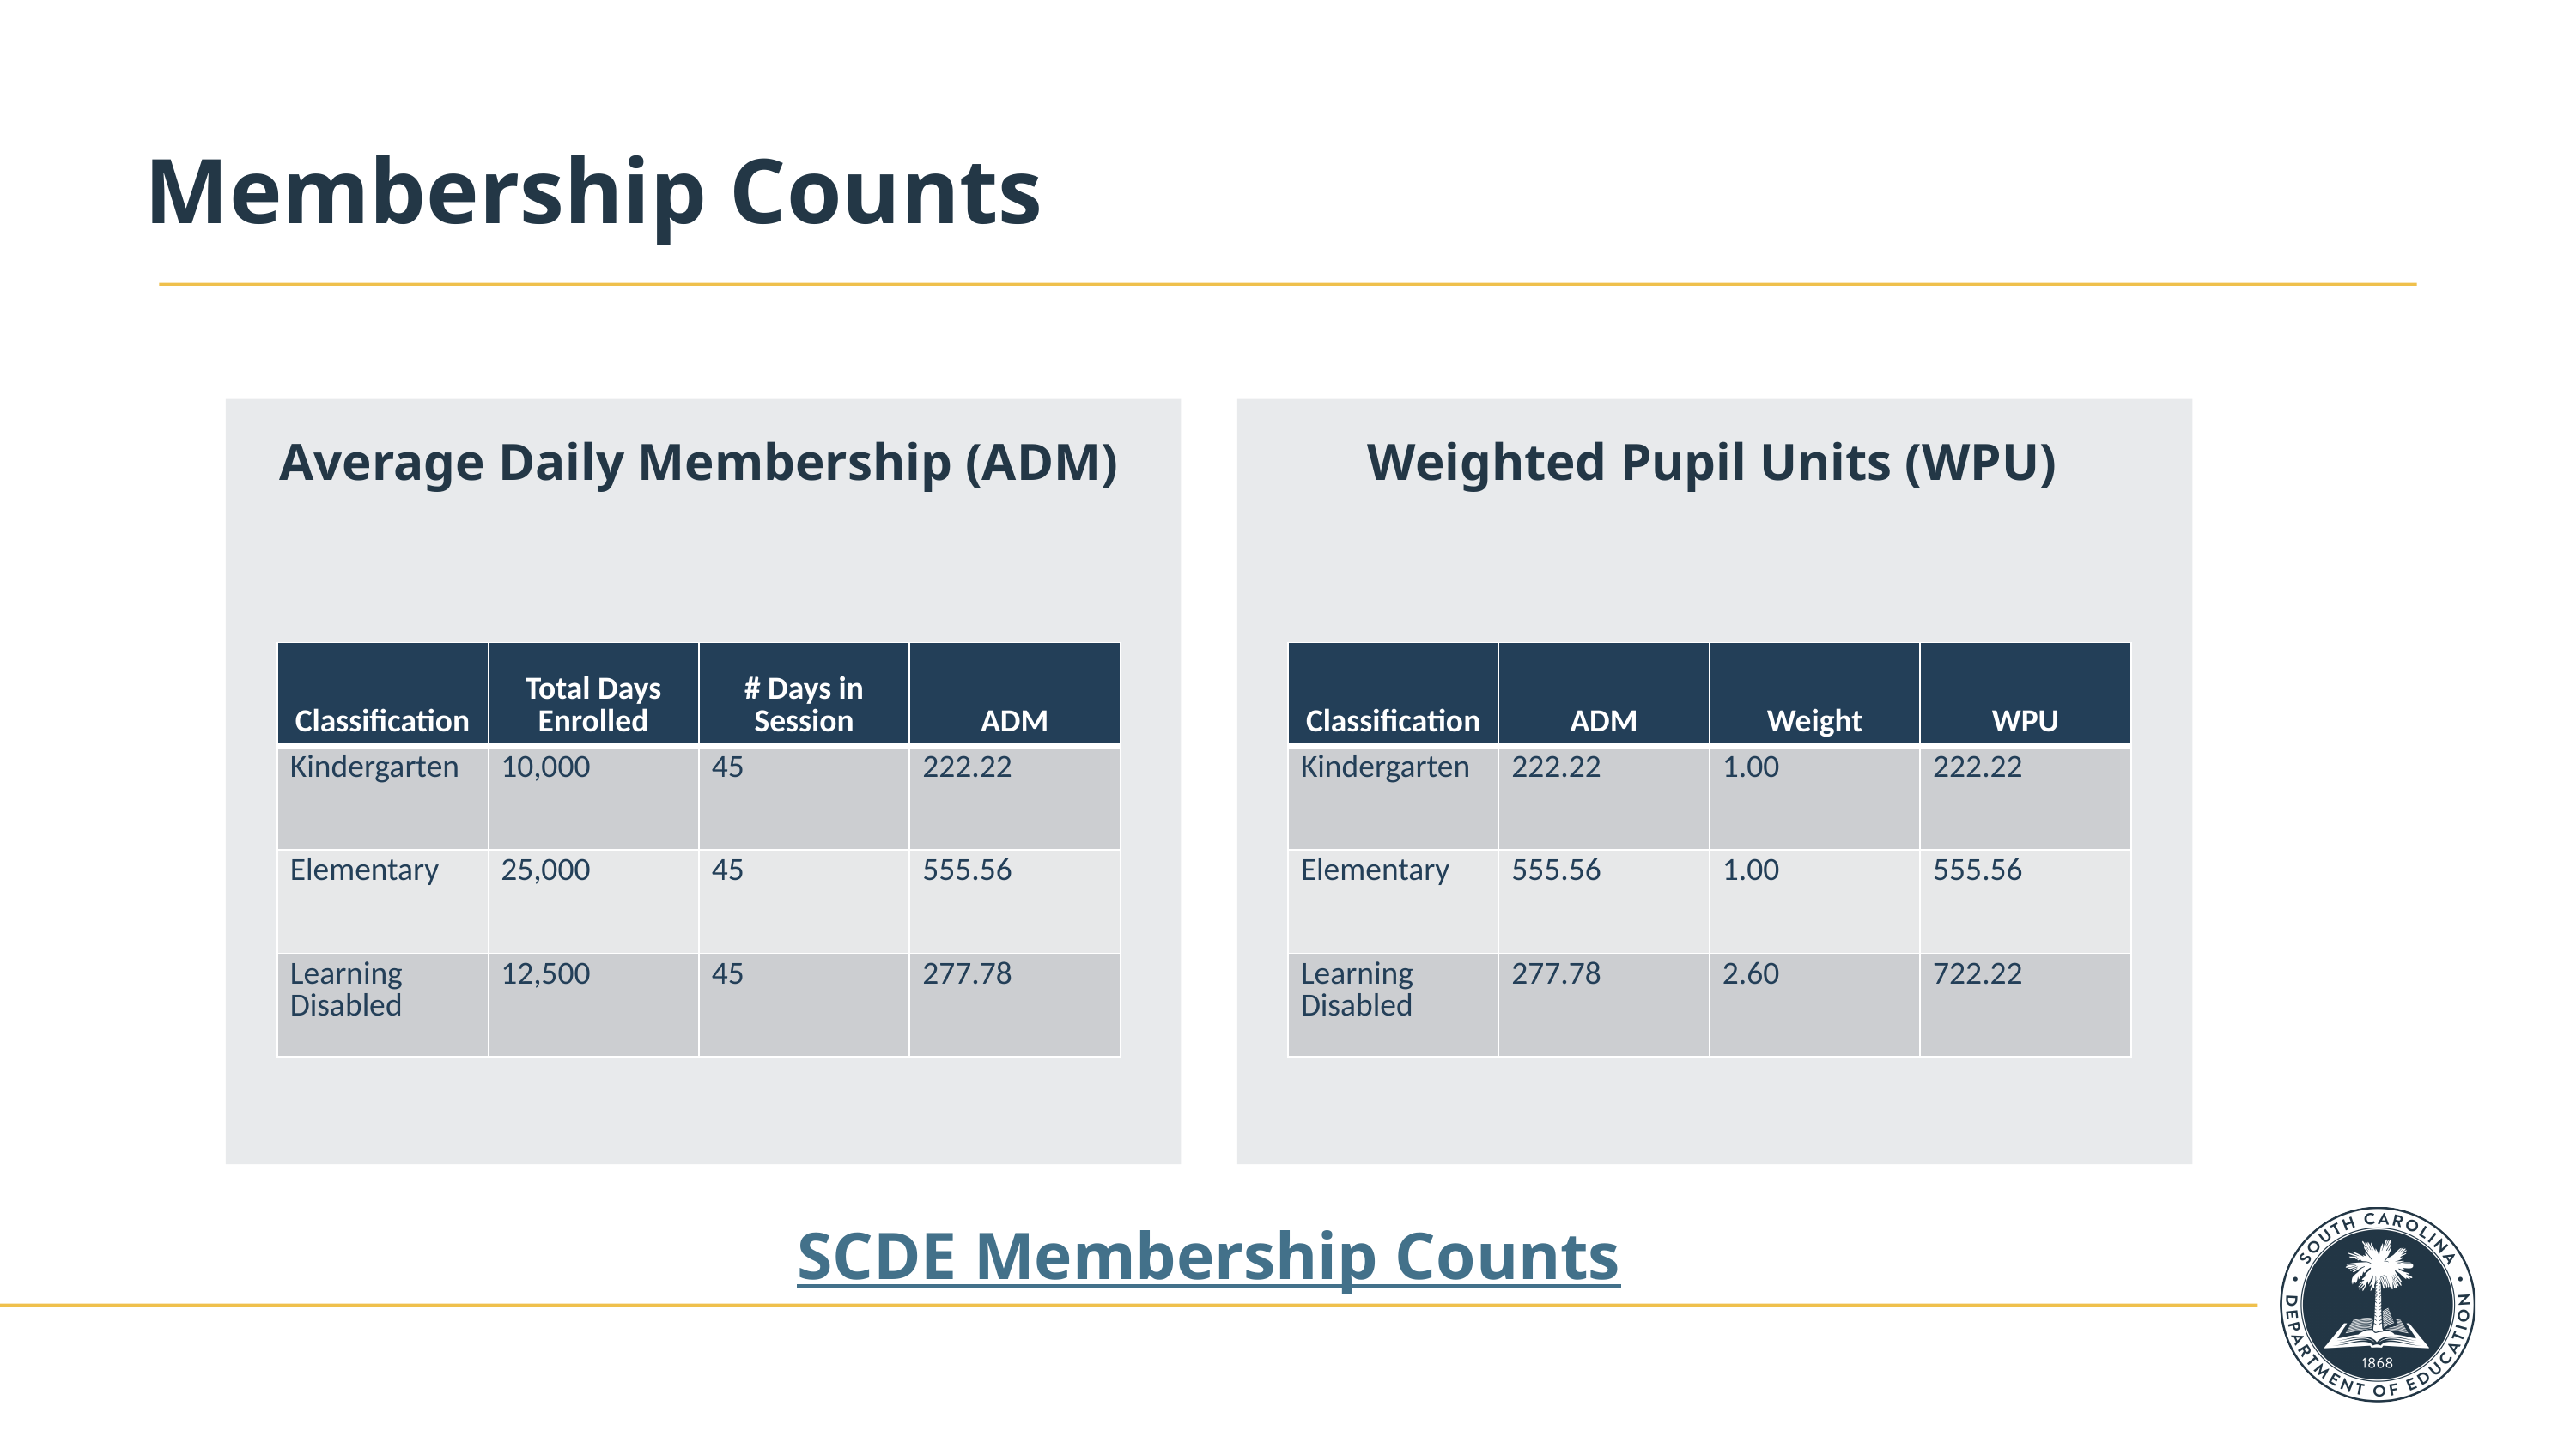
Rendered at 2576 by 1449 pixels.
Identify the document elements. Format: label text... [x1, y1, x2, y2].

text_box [225, 398, 1182, 1165]
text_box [1236, 398, 2193, 1165]
title Membership Counts [144, 151, 2534, 394]
text_box [2280, 1207, 2476, 1403]
text_box SCDE Membership Counts [225, 1212, 2193, 1303]
